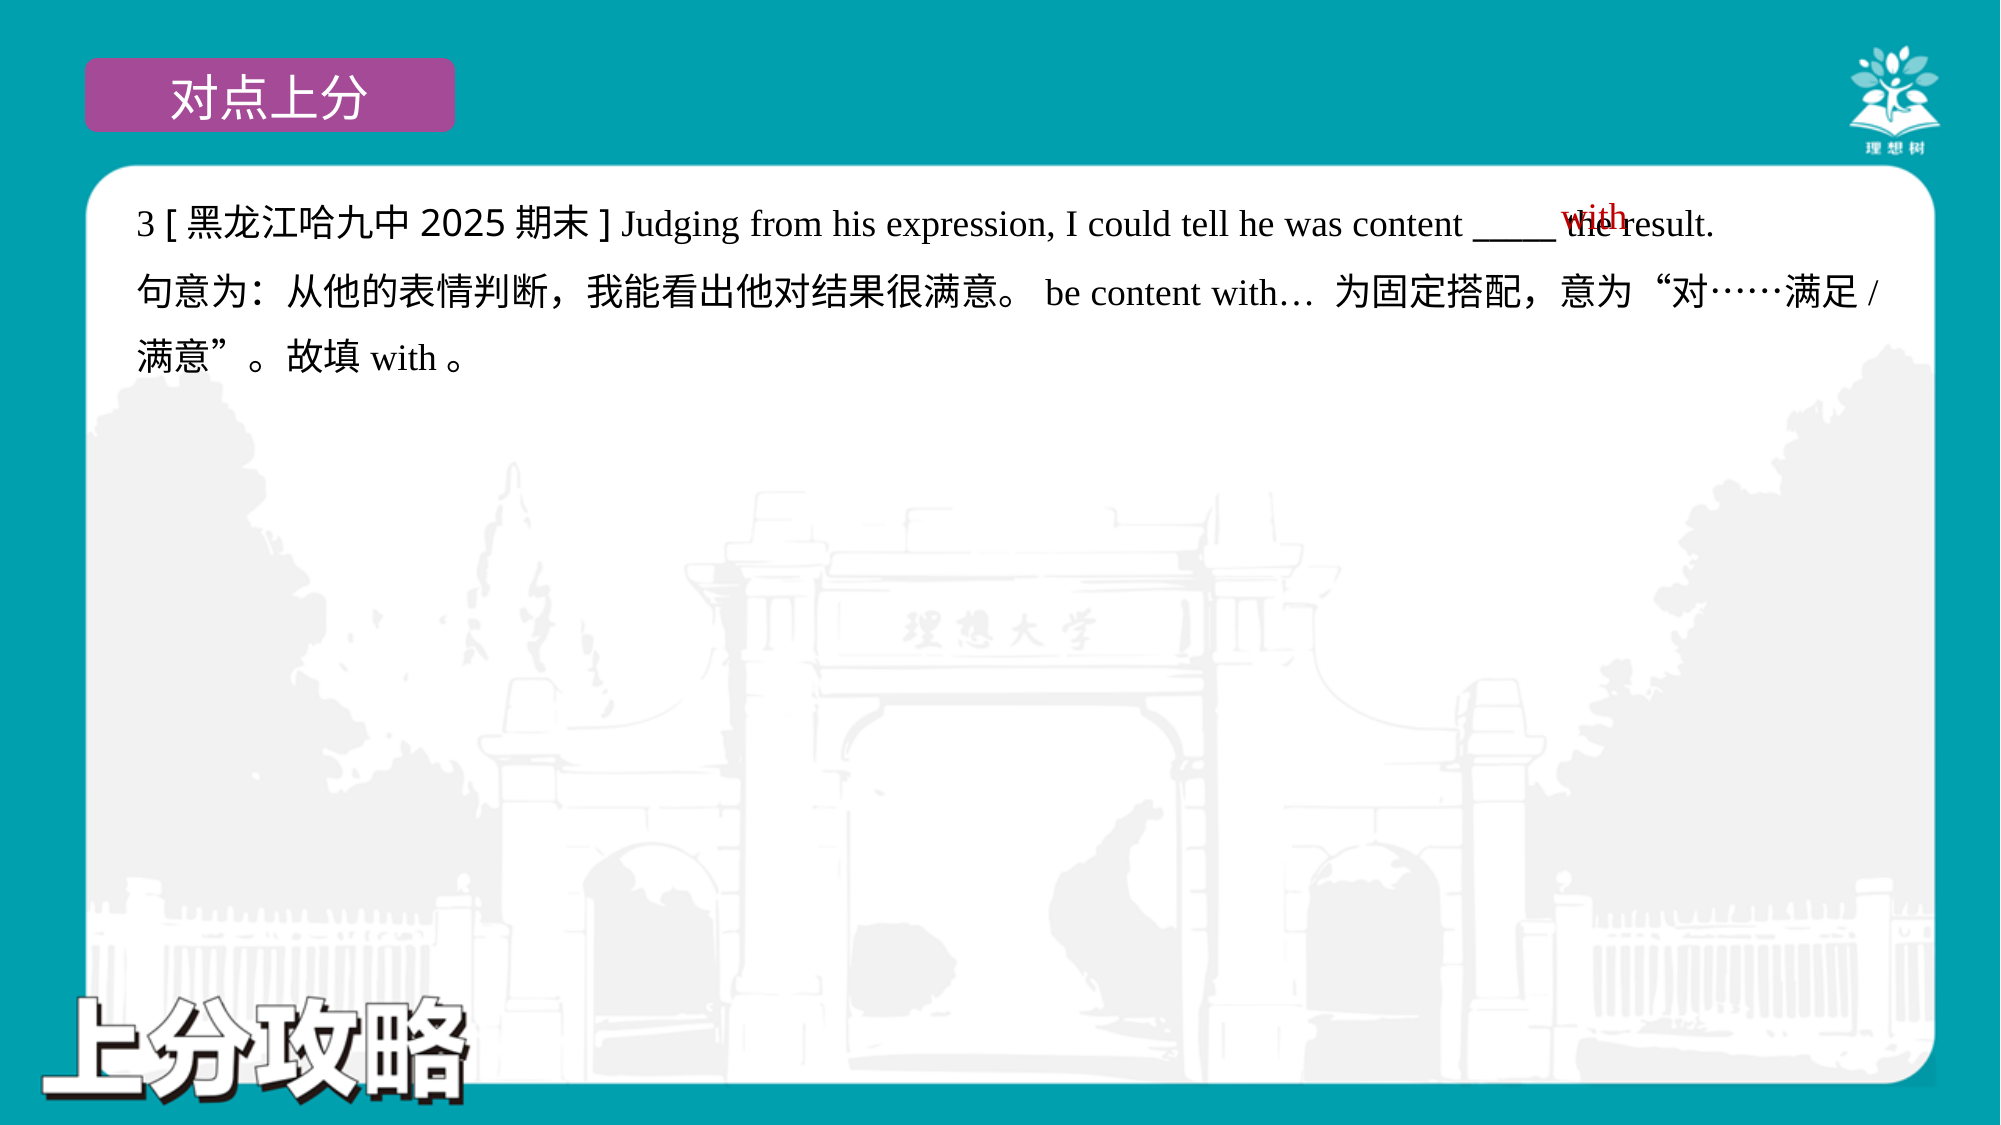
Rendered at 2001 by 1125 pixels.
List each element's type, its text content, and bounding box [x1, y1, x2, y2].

text_box 3 [黑龙江哈九中2025期末] Judging from his expression, I could tell he was content _____ the result. [136, 176, 1865, 237]
text_box with [1547, 170, 1642, 230]
picture [0, 0, 2000, 1125]
text_box 句意为：从他的表情判断，我能看出他对结果很满意。be content with… 为固定搭配，意为“对……满足/ 满意”。故填with。 [136, 244, 1865, 372]
